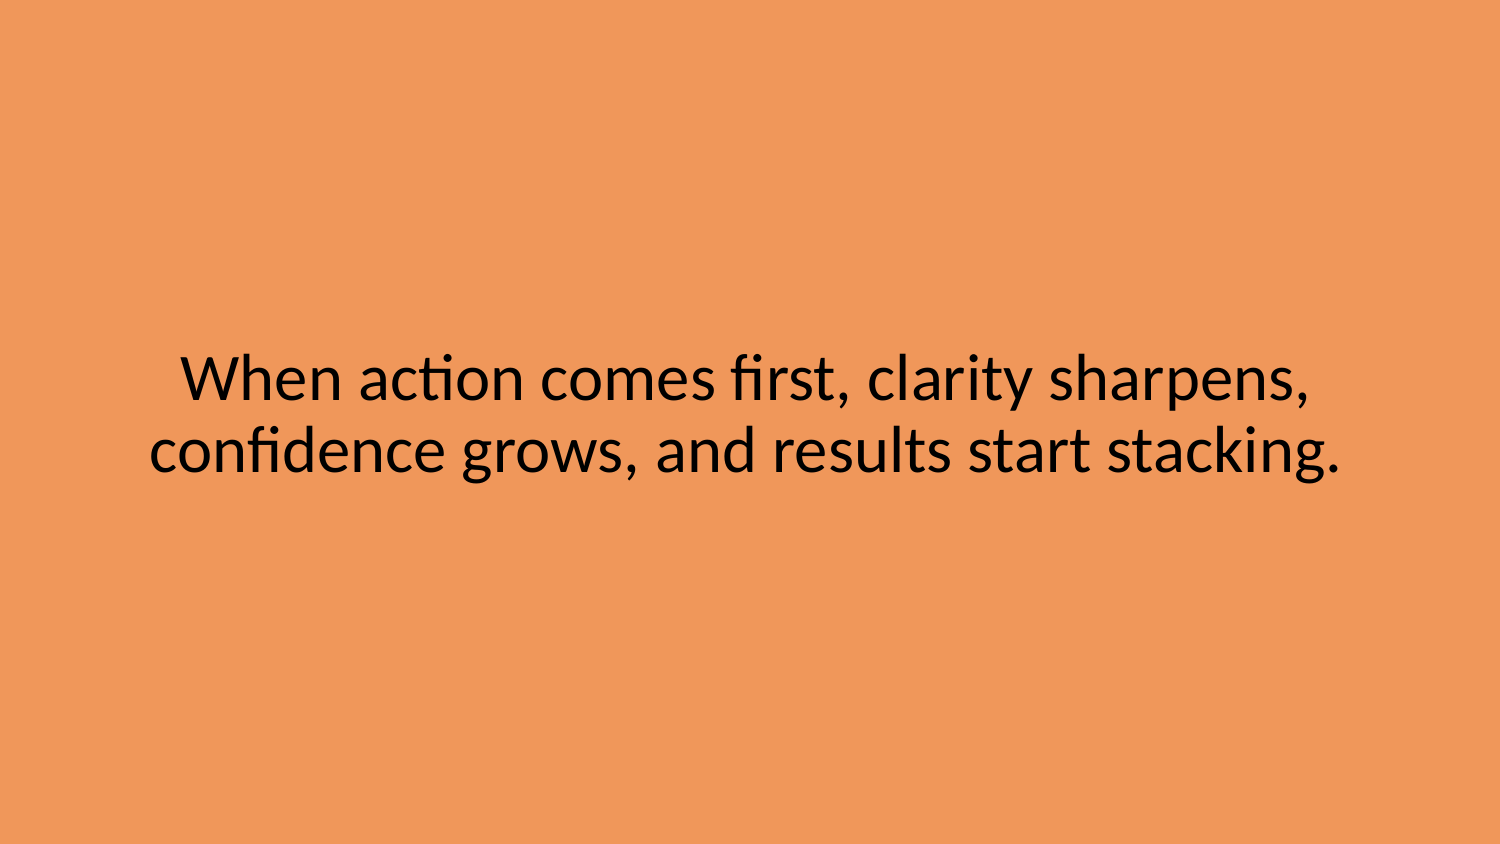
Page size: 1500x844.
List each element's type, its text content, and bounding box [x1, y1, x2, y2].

list When action comes first, clarity sharpens, confidence grows, and results start stacking. [104, 335, 1389, 477]
